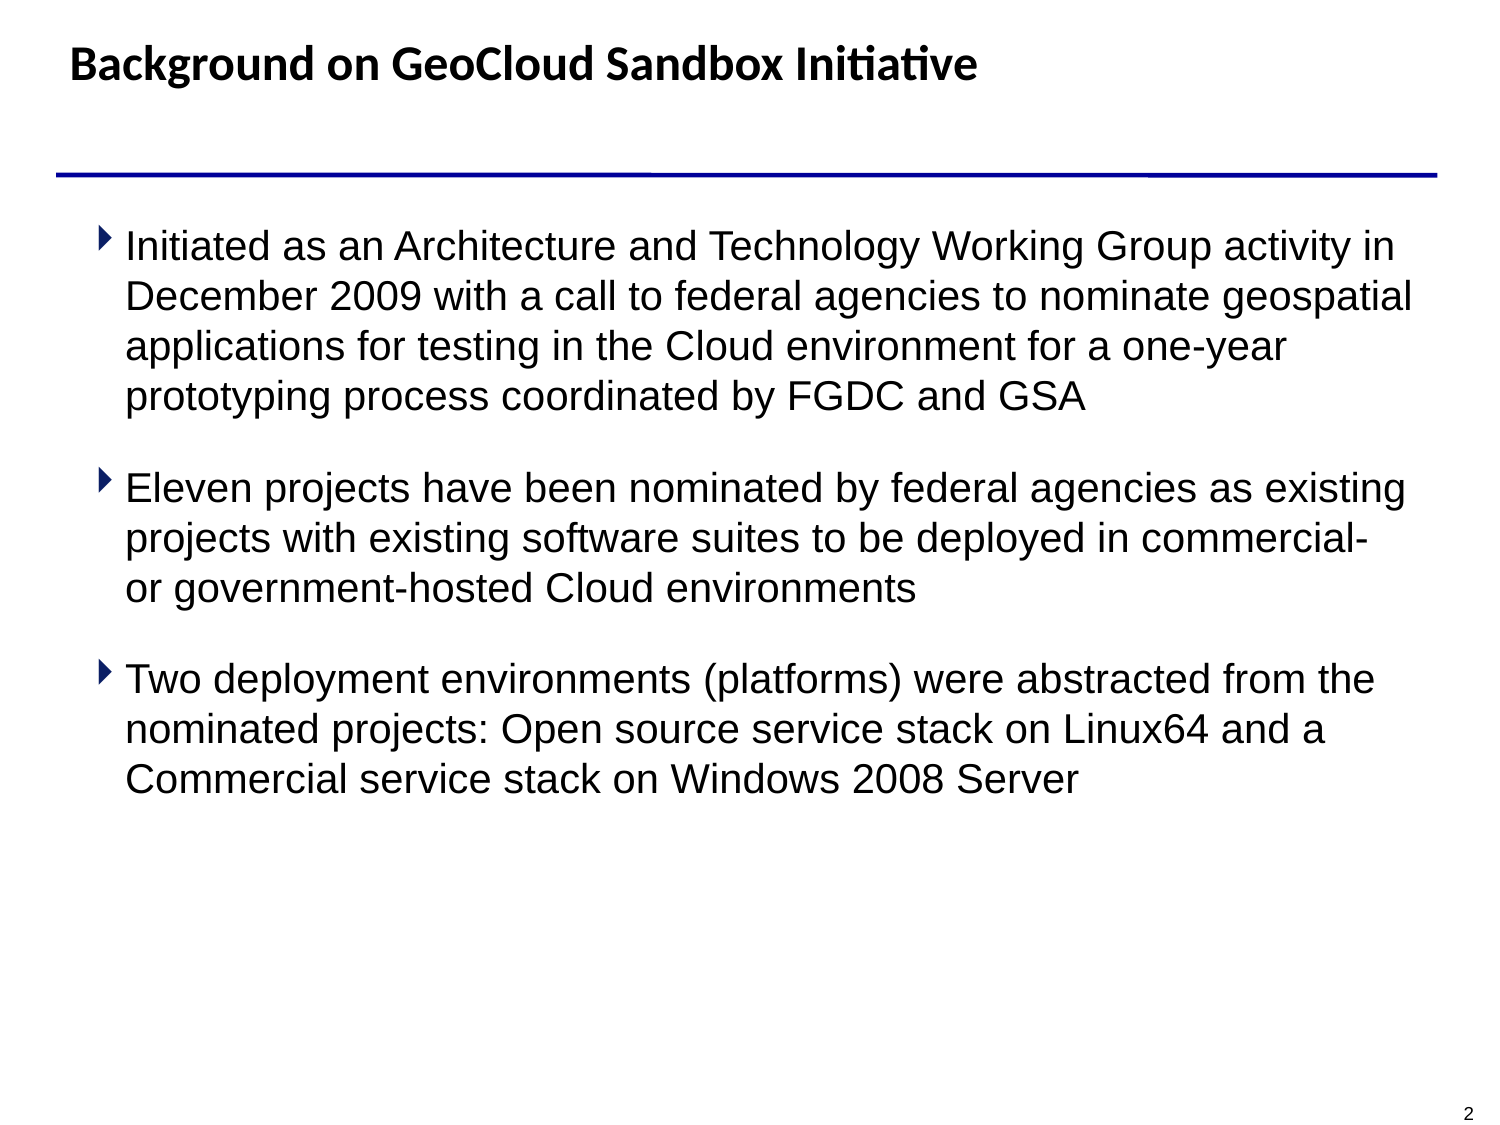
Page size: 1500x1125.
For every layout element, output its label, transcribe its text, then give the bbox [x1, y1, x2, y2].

title Background on GeoCloud Sandbox Initiative [69, 37, 1431, 163]
list Initiated as an Architecture and Technology Working Group activity in December 2009 with a call to federal agencies to nominate geospatial applications for testing in the Cloud environment for a one-year prototyping process coordinated by FGDC and GSA Eleven projects have been nominated by federal agencies as existing projects with existing software suites to be deployed in commercial- or government-hosted Cloud environments Two deployment environments (platforms) were abstracted from the nominated projects: Open source service stack on Linux64 and a Commercial service stack on Windows 2008 Server [86, 218, 1414, 976]
